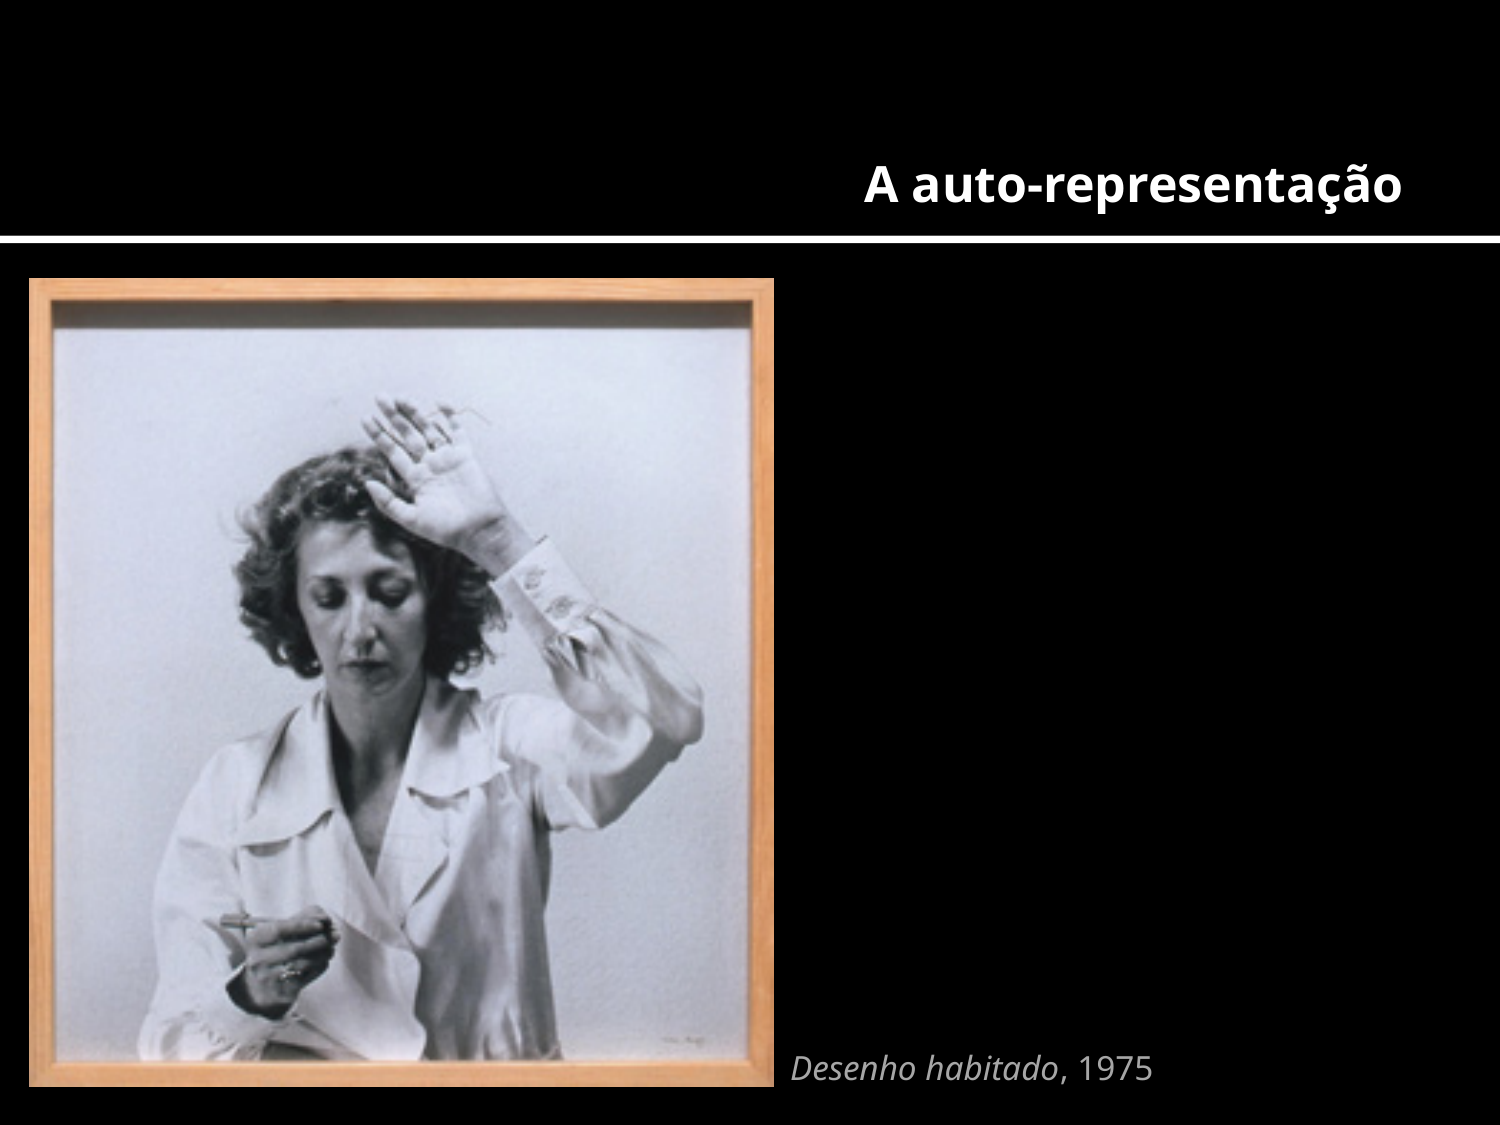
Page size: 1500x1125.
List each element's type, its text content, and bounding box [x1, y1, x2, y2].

picture [29, 278, 774, 1087]
text_box A auto-representação [560, 125, 1412, 239]
list Desenho habitado, 1975 [761, 1031, 1412, 1125]
